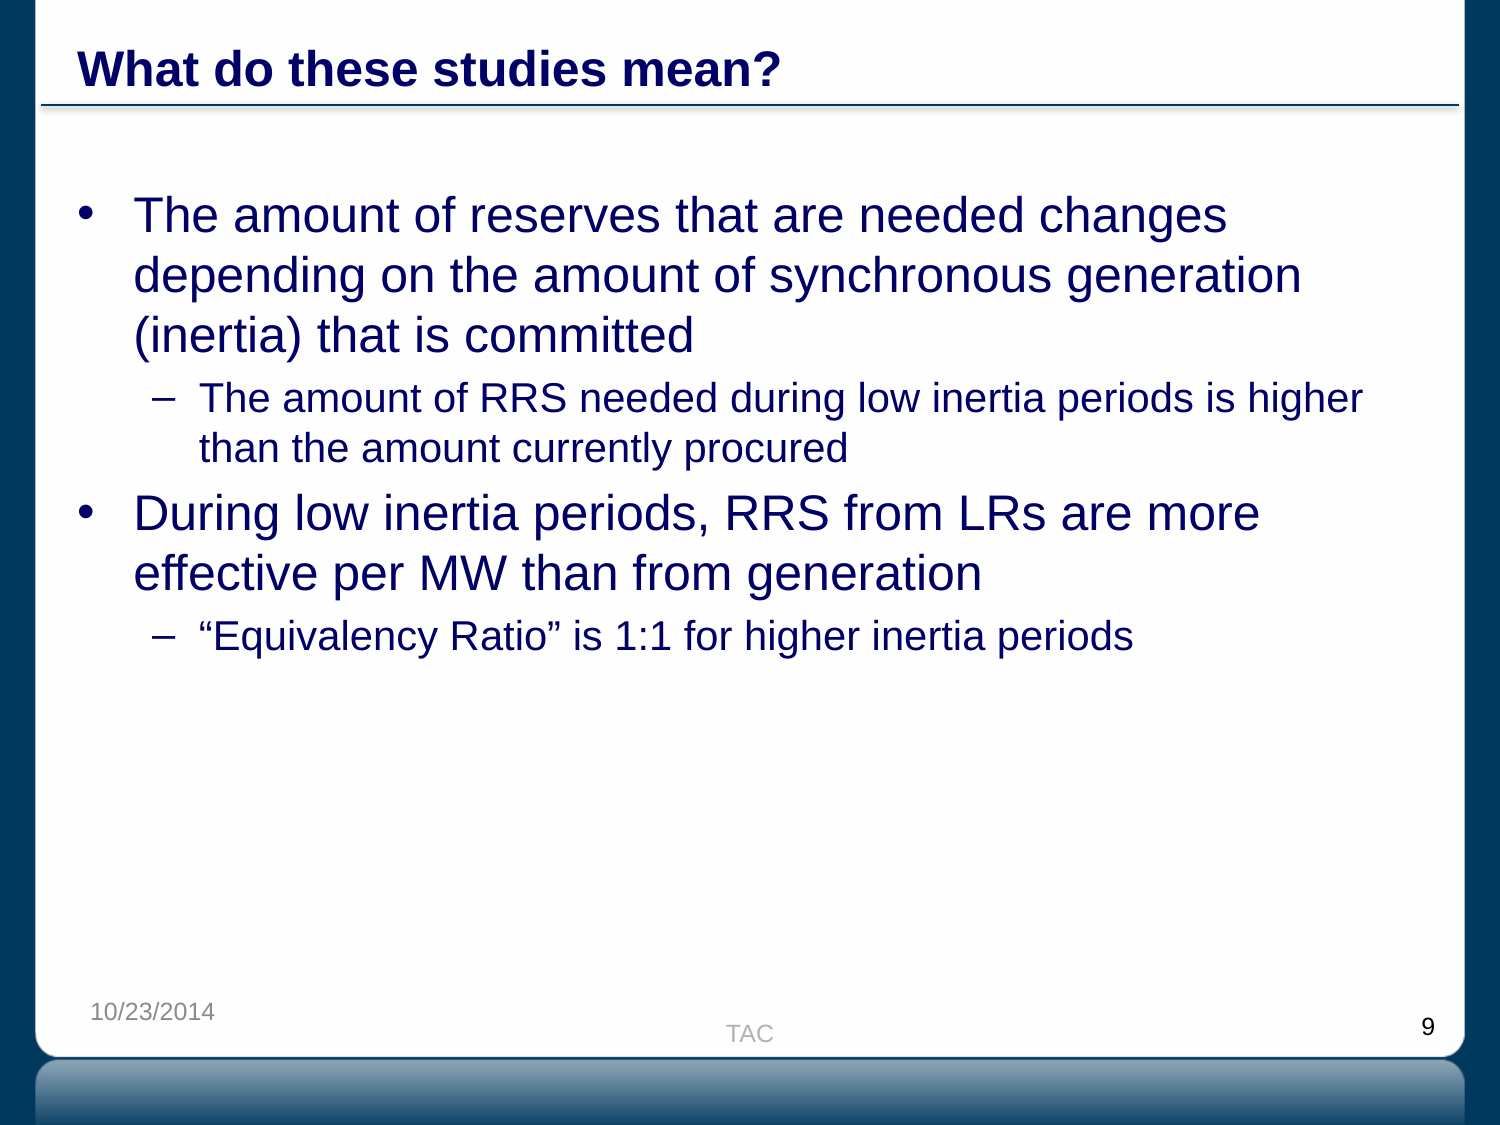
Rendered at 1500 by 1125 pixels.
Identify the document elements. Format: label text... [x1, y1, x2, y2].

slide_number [75, 980, 425, 1041]
picture [35, 0, 1465, 1125]
footer TAC [512, 1016, 988, 1049]
list The amount of reserves that are needed changes depending on the amount of synchronous generation (inertia) that is committed The amount of RRS needed during low inertia periods is higher than the amount currently procured During low inertia periods, RRS from LRs are more effective per MW than from generation “Equivalency Ratio” is 1:1 for higher inertia periods [62, 174, 1413, 972]
title What do these studies mean? [62, 29, 1450, 106]
